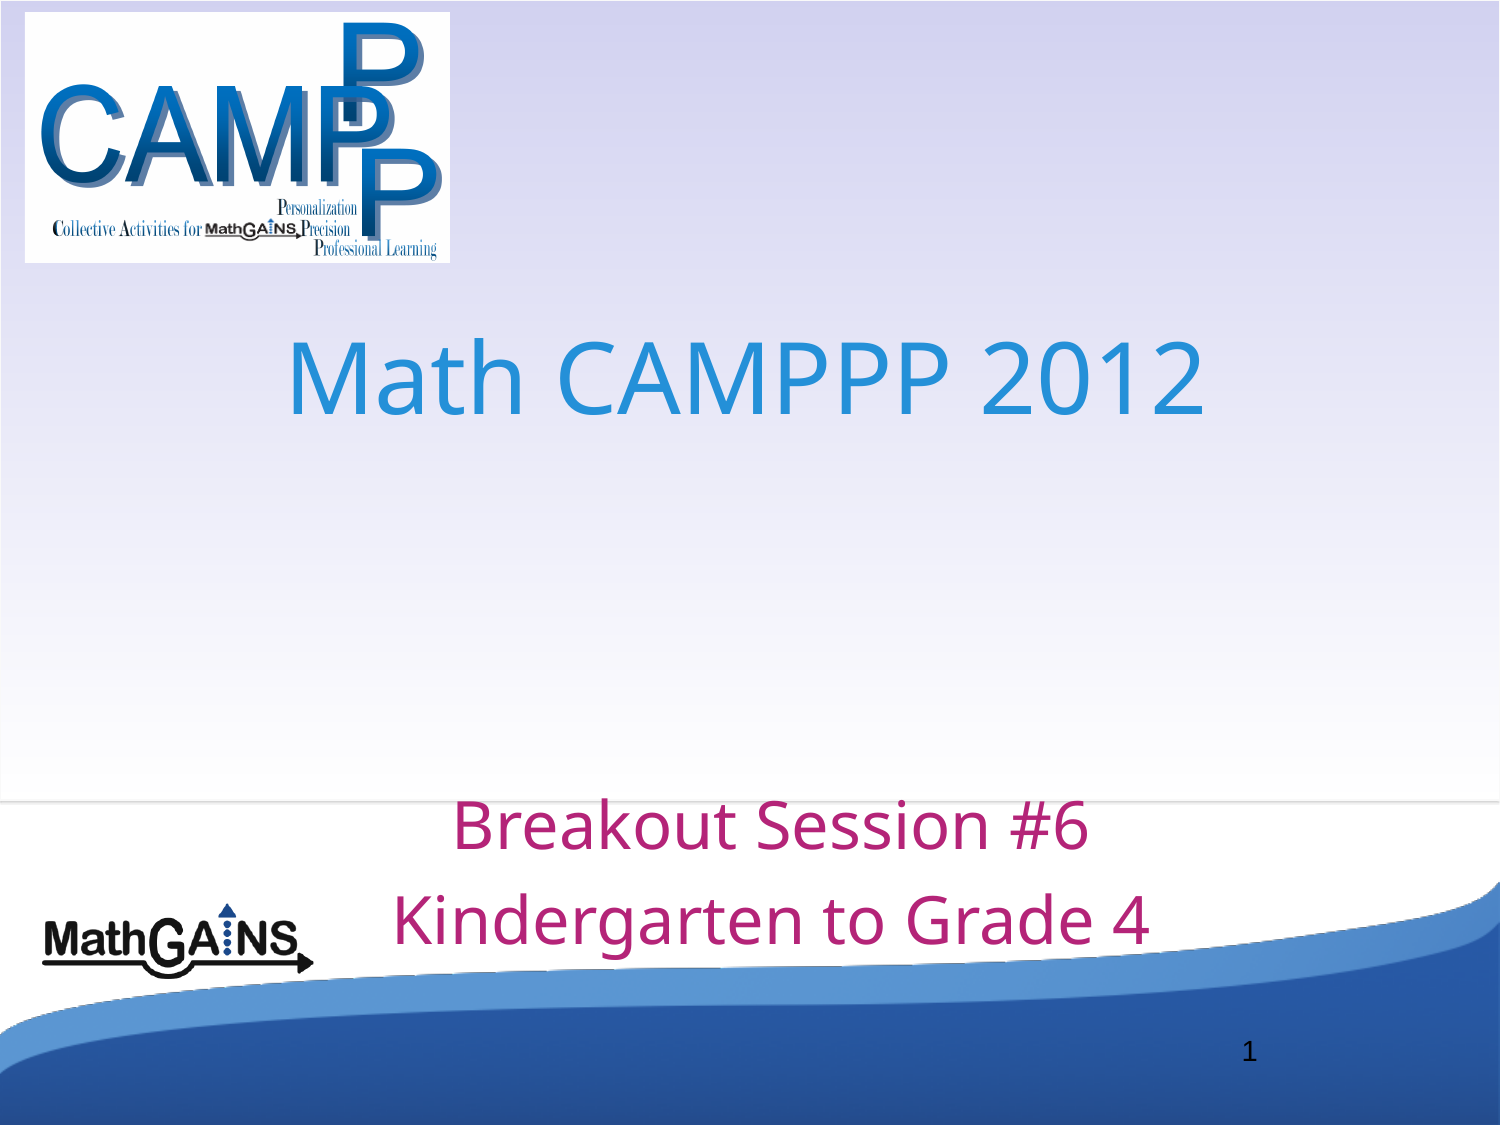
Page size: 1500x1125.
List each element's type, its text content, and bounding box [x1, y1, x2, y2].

picture [24, 12, 451, 263]
title Math CAMPPP 2012 [86, 299, 1414, 451]
picture [0, 878, 1500, 1125]
text_box [0, 0, 1500, 800]
list Breakout Session #6 Kindergarten to Grade 4 [149, 774, 1401, 876]
